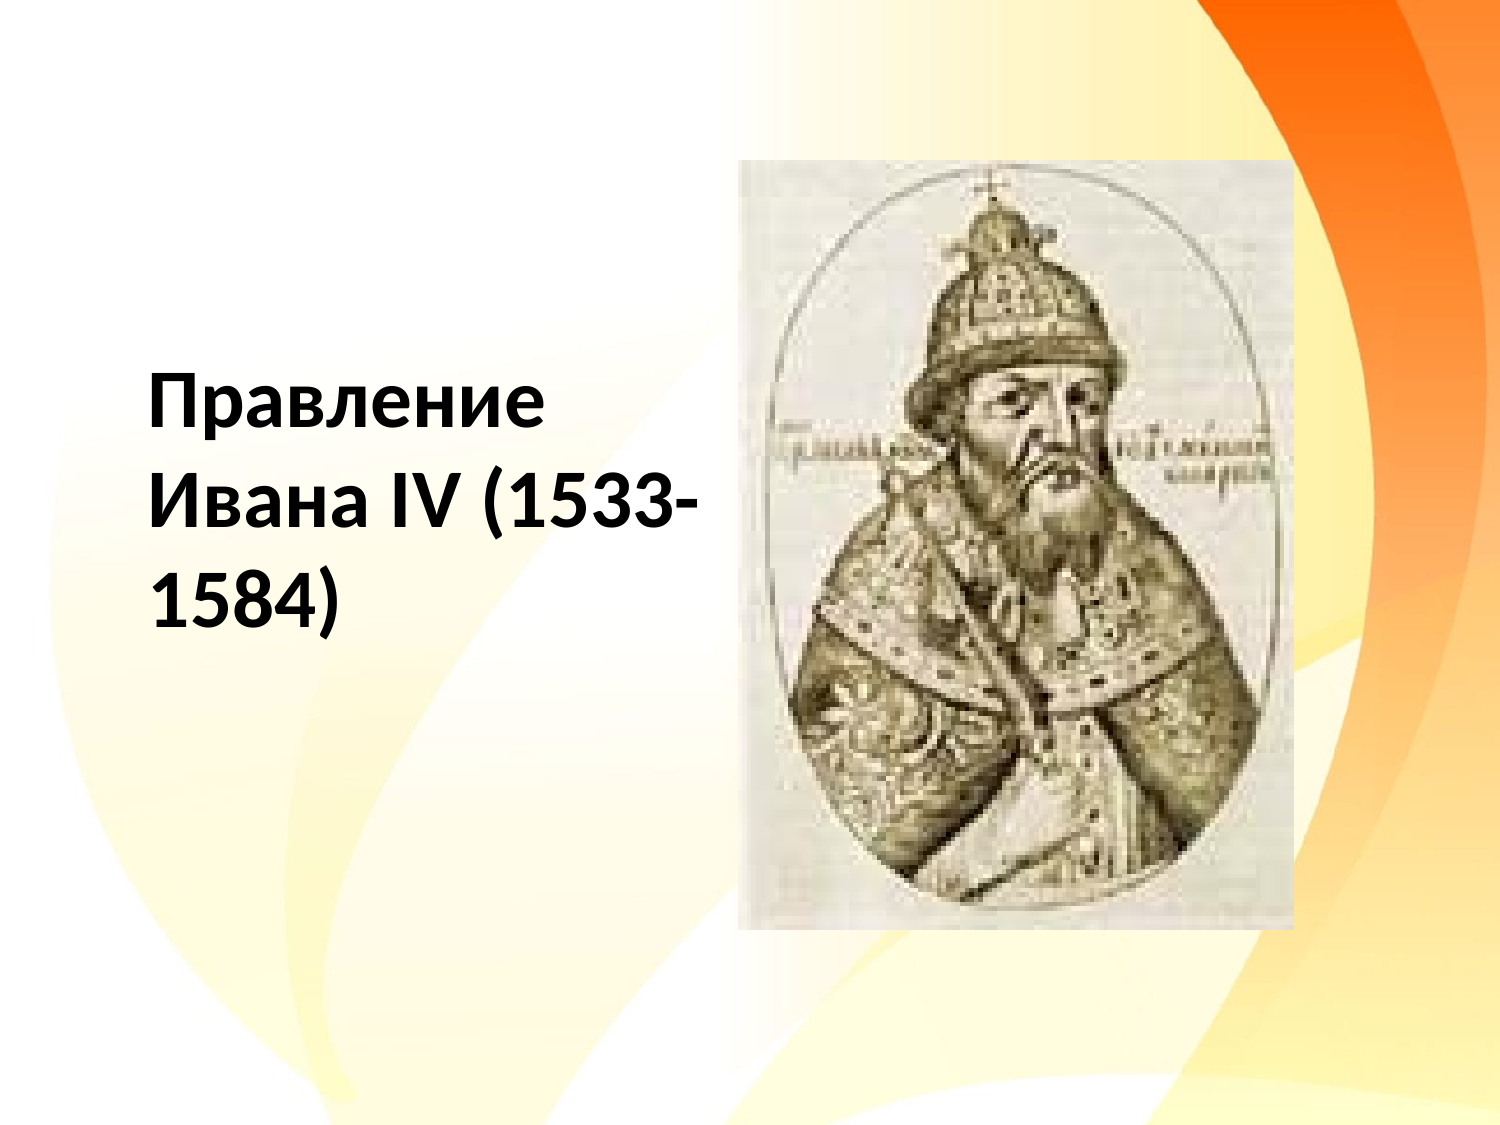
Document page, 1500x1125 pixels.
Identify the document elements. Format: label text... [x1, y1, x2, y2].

picture [0, 0, 1500, 1125]
list Правление Ивана IV (1533-1584) [76, 219, 740, 963]
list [737, 160, 1295, 930]
